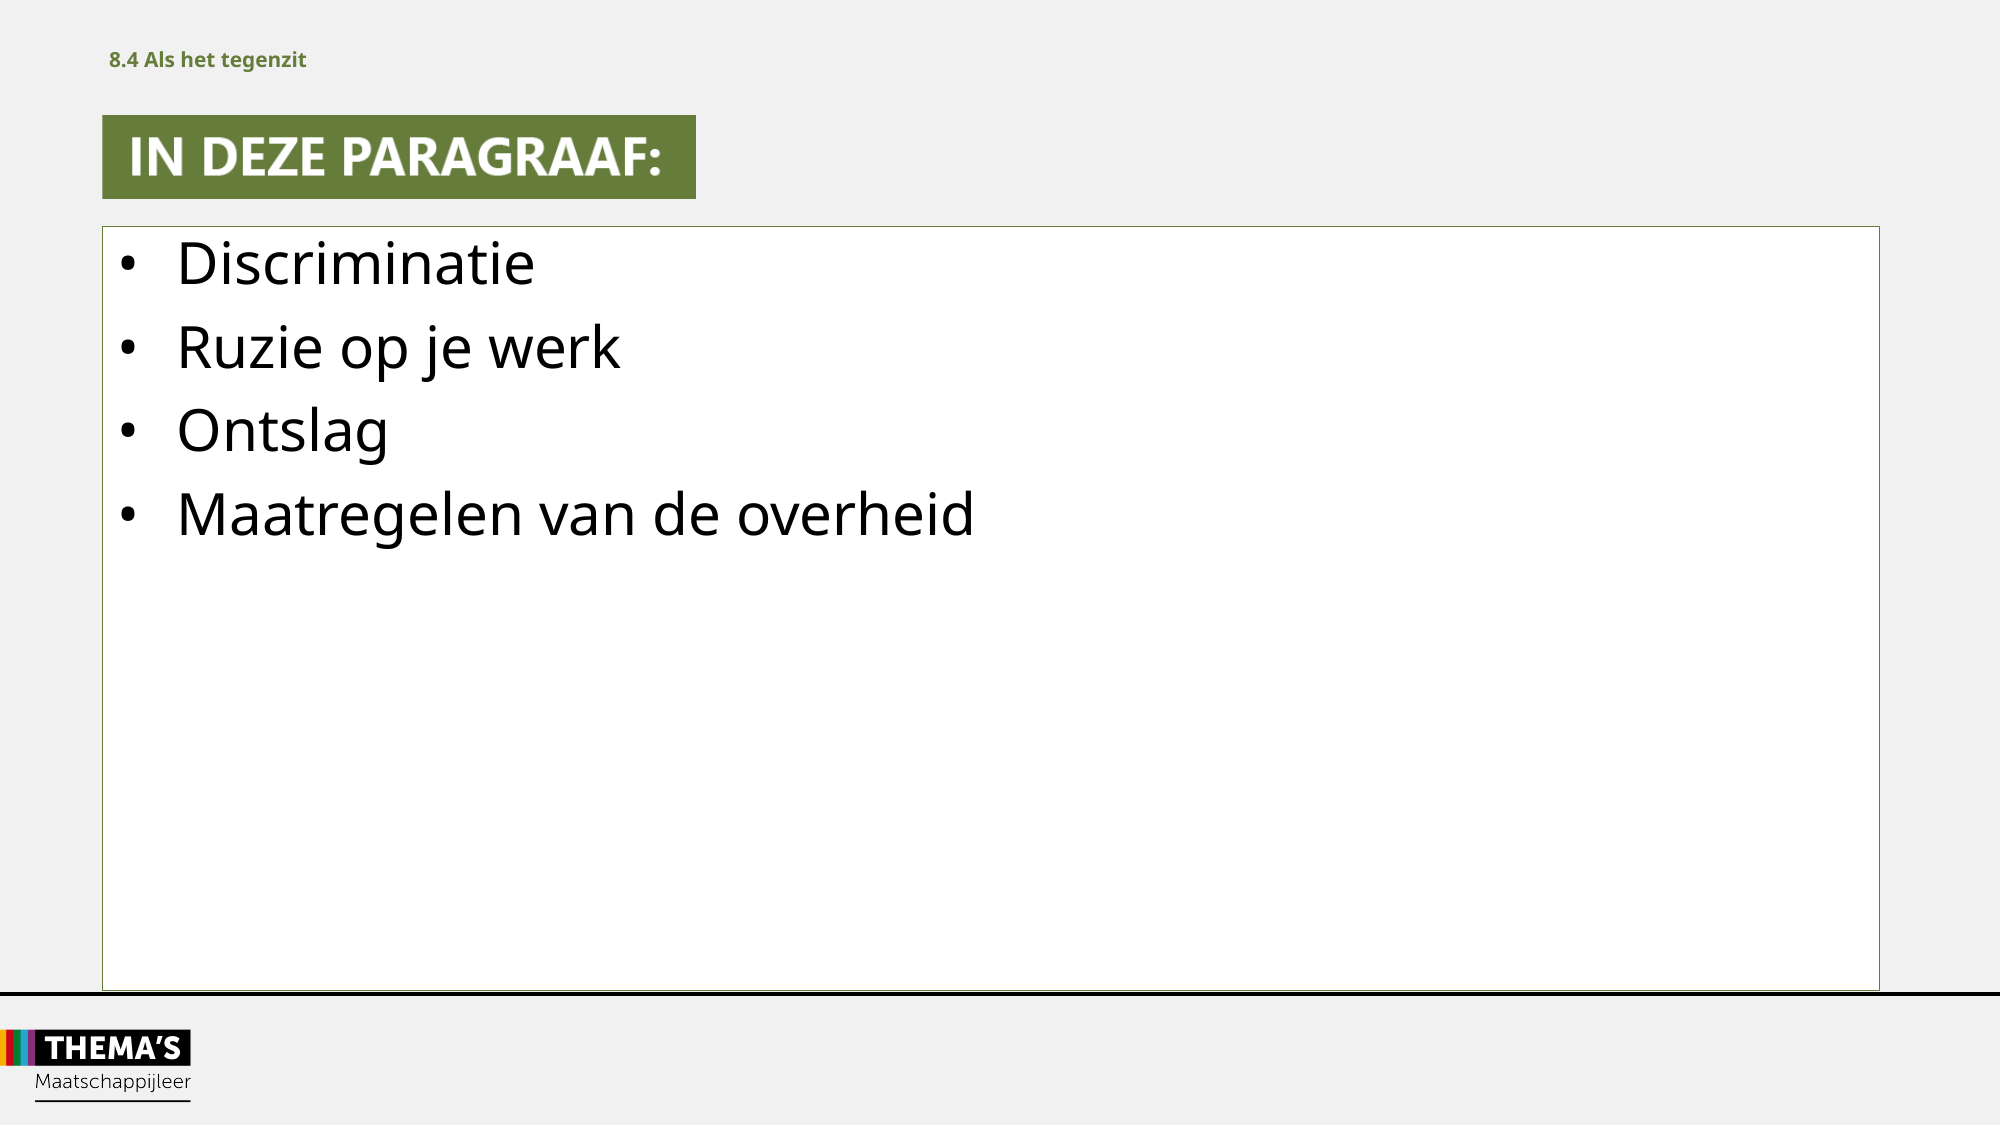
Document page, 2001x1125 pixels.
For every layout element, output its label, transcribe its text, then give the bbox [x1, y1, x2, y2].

list 8.4 Als het tegenzit [94, 33, 941, 88]
picture [0, 993, 203, 1125]
list • Discriminatie • Ruzie op je werk • Ontslag • Maatregelen van de overheid [102, 226, 1880, 991]
